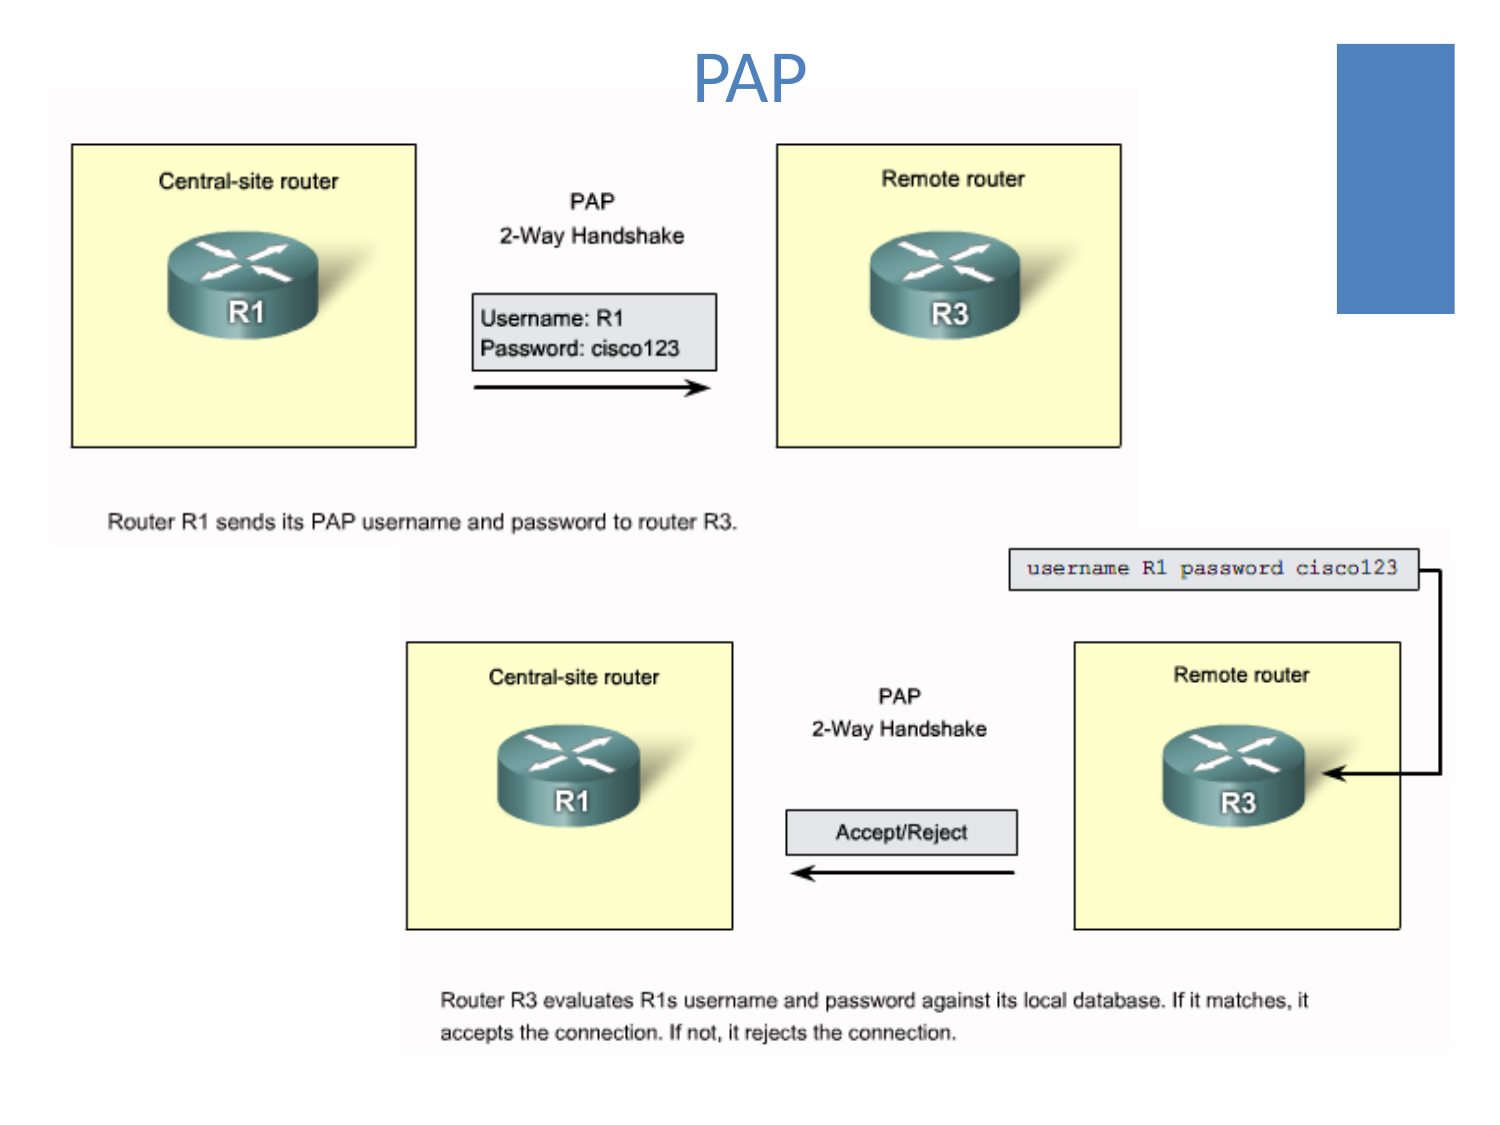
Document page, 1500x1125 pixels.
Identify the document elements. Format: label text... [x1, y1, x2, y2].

title PAP [244, 0, 1257, 125]
picture [49, 86, 1451, 1054]
